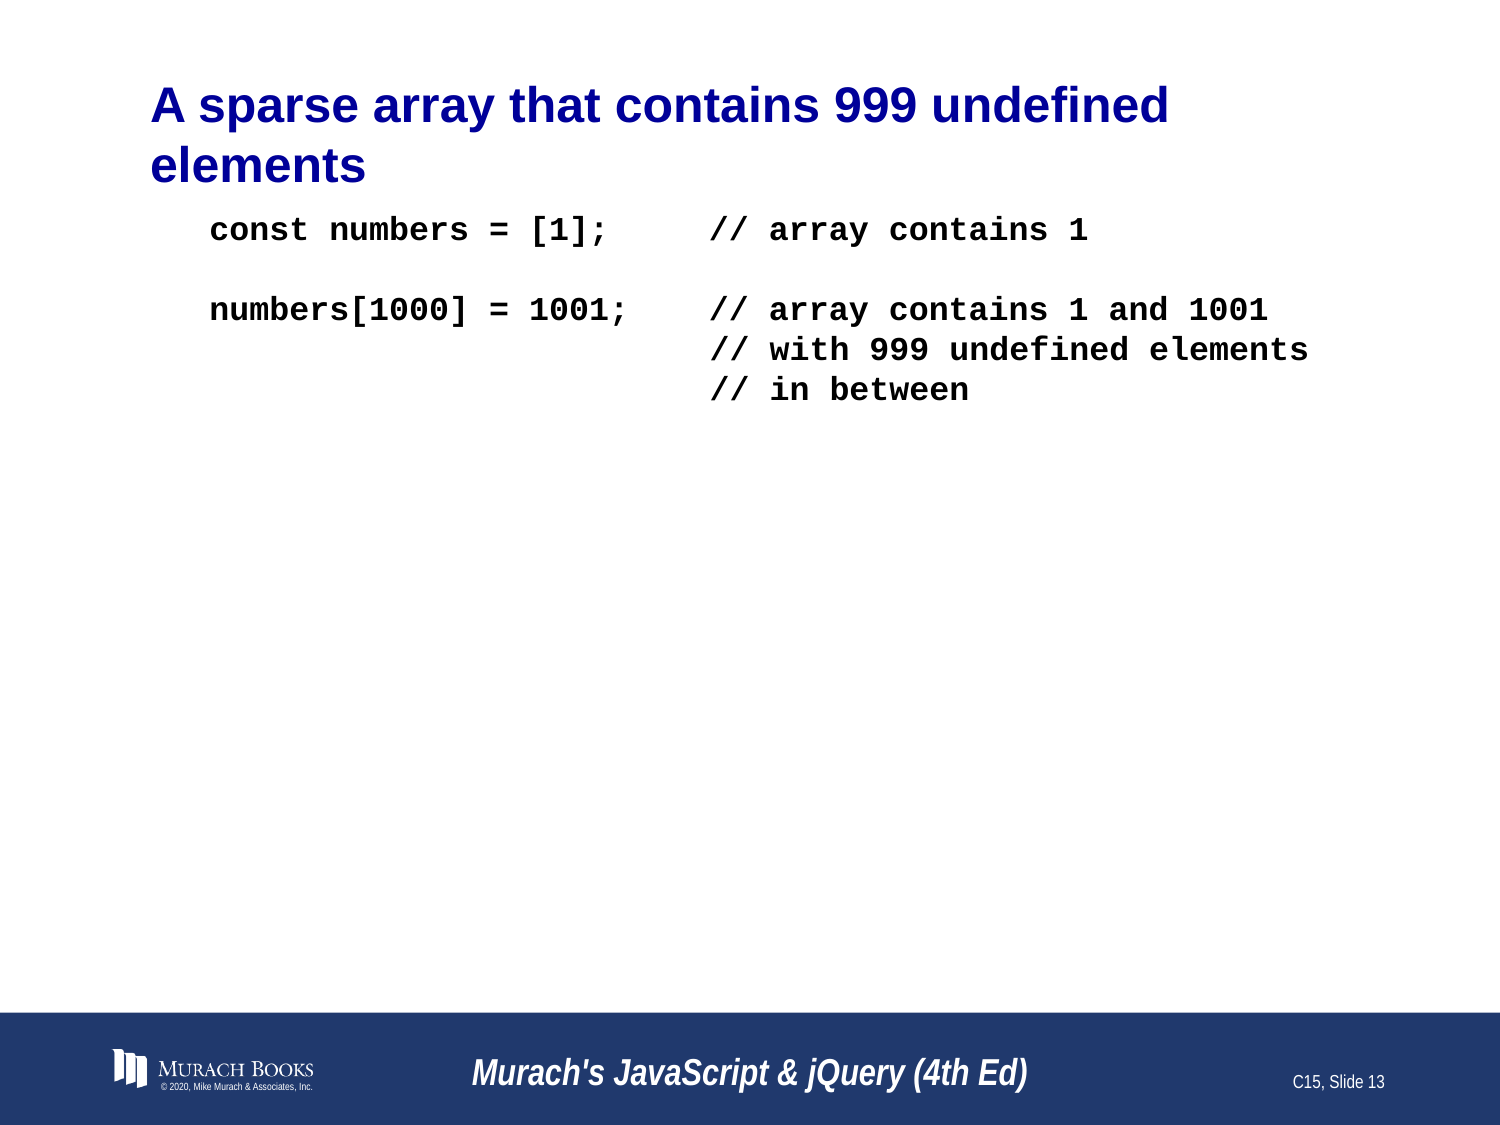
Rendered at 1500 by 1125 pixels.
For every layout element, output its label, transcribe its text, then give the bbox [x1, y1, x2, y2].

list const numbers = [1]; // array contains 1 numbers[1000] = 1001; // array contains 1 and 1001 // with 999 undefined elements // in between [137, 200, 1350, 1000]
title A sparse array that contains 999 undefined elements [150, 72, 1350, 194]
slide_number Murach's JavaScript & jQuery (4th Ed) [463, 1025, 1050, 1100]
footer © 2020, Mike Murach & Associates, Inc. [12, 1025, 463, 1100]
slide_number C15, Slide 13 [1087, 1025, 1400, 1100]
